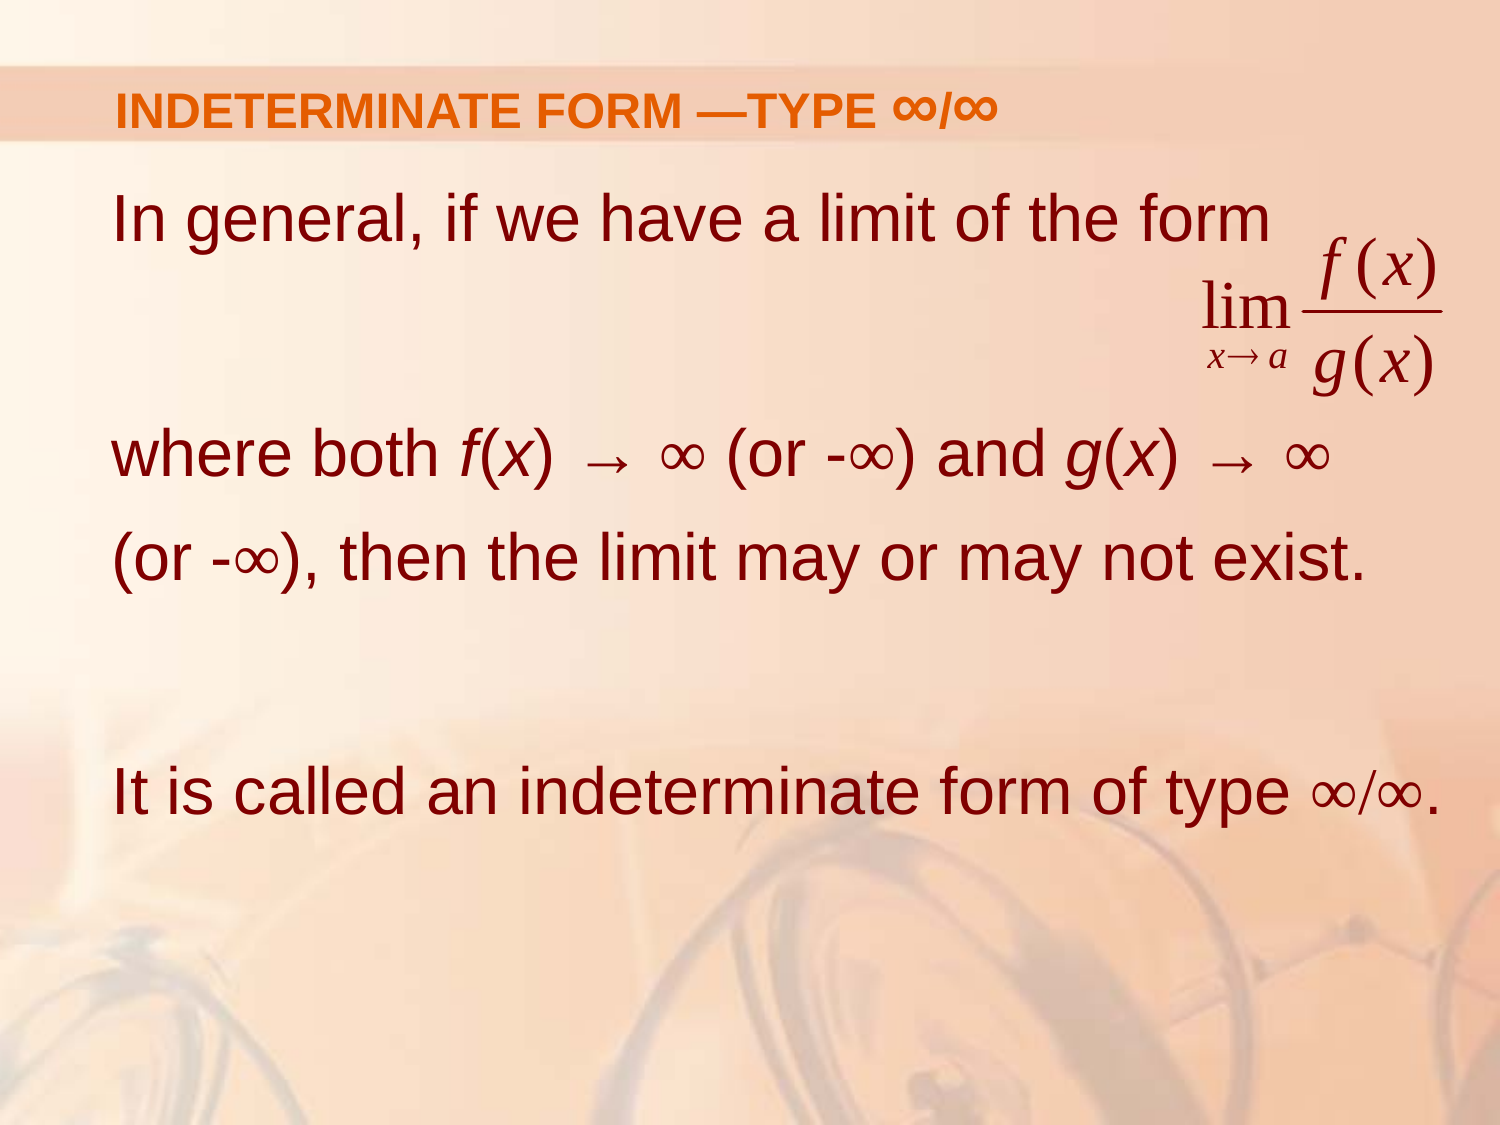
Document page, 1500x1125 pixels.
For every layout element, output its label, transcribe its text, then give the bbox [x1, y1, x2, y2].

list In general, if we have a limit of the form where both f(x) → ∞ (or -∞) and g(x) → ∞ (or -∞), then the limit may or may not exist. It is called an indeterminate form of type ∞/∞. [95, 142, 1500, 1107]
picture [0, 0, 1500, 1125]
title INDETERMINATE FORM —TYPE ∞/∞ [99, 53, 1113, 142]
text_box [1191, 220, 1455, 409]
